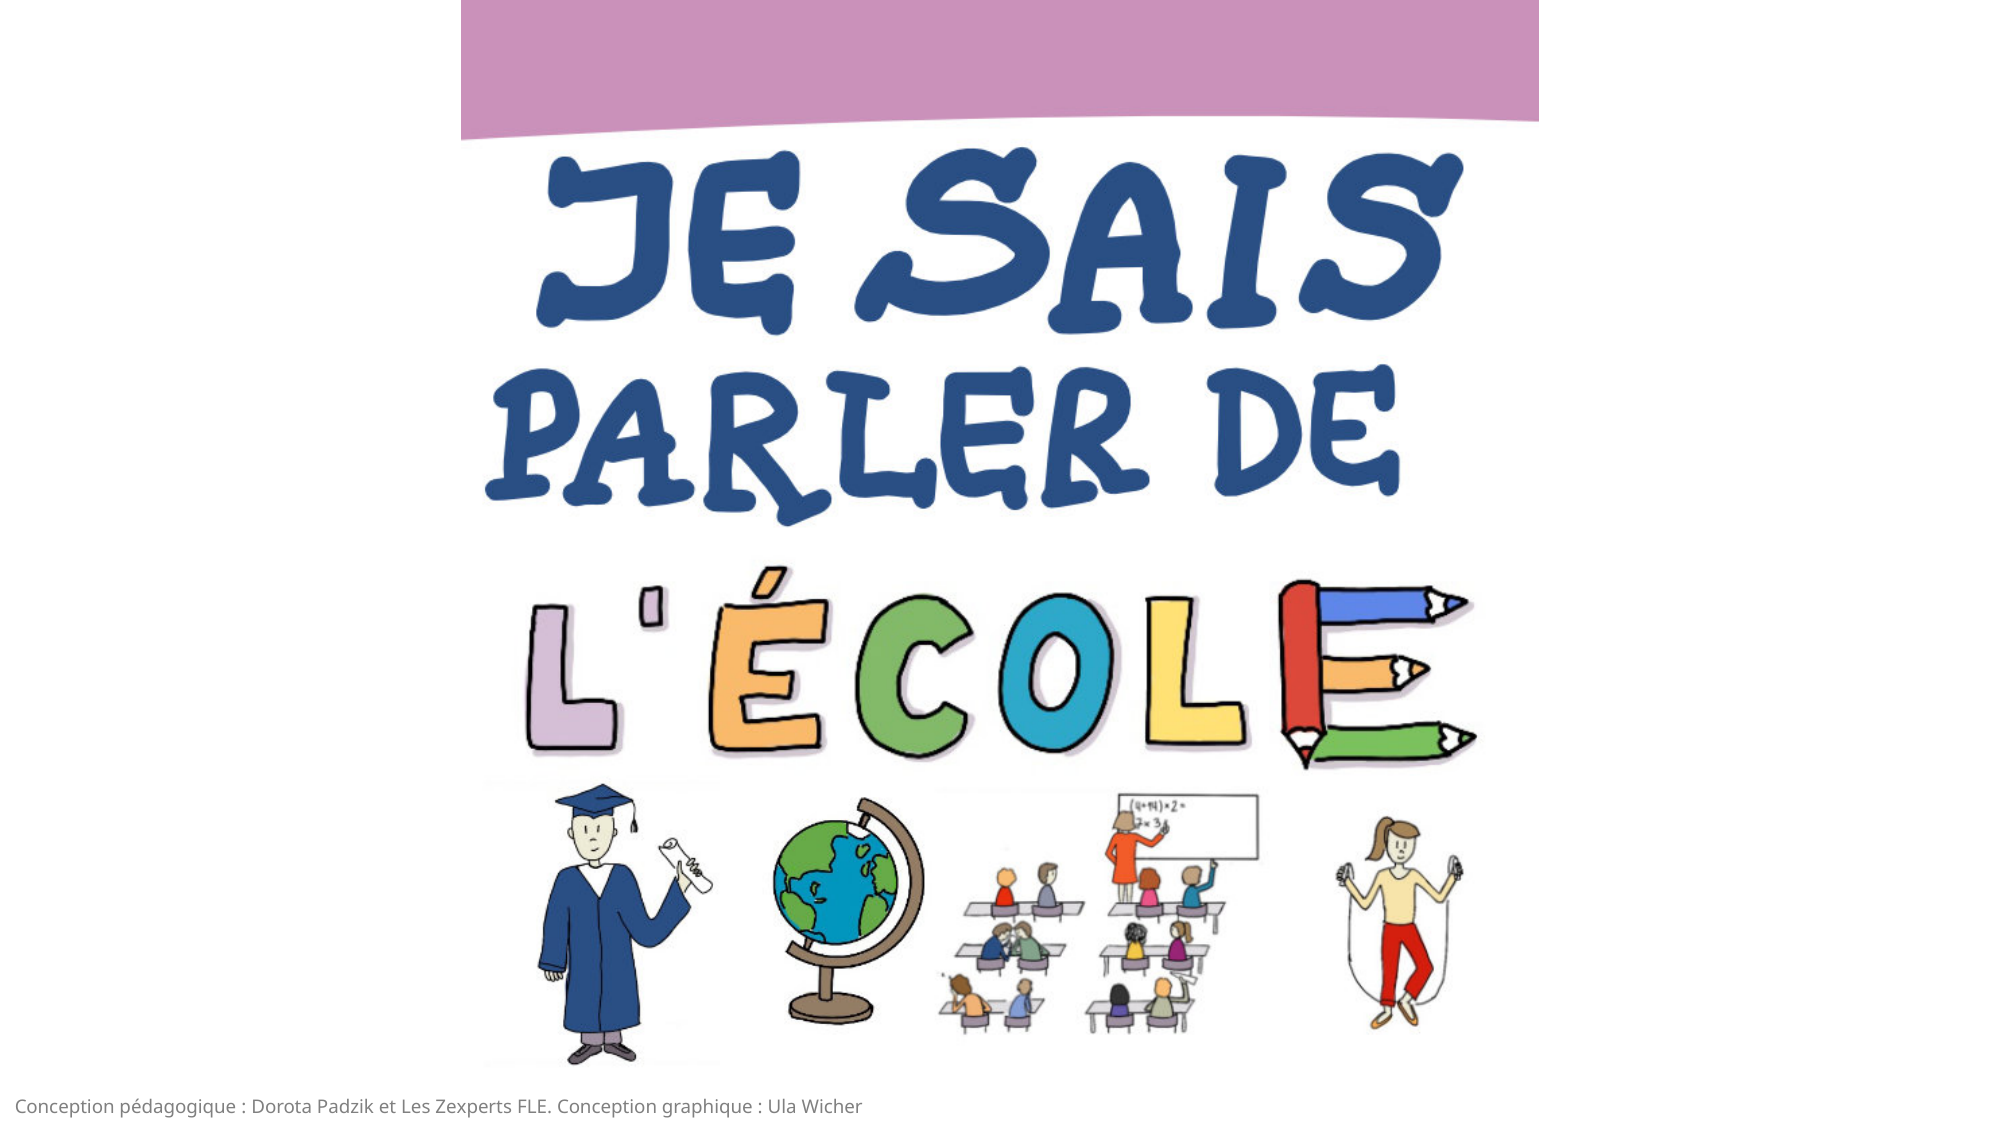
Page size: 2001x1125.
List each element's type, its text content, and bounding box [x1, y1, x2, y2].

text_box Conception pédagogique : Dorota Padzik et Les Zexperts FLE. Conception graphique : Ula Wicher [0, 1087, 1000, 1125]
picture [461, 0, 1539, 1078]
